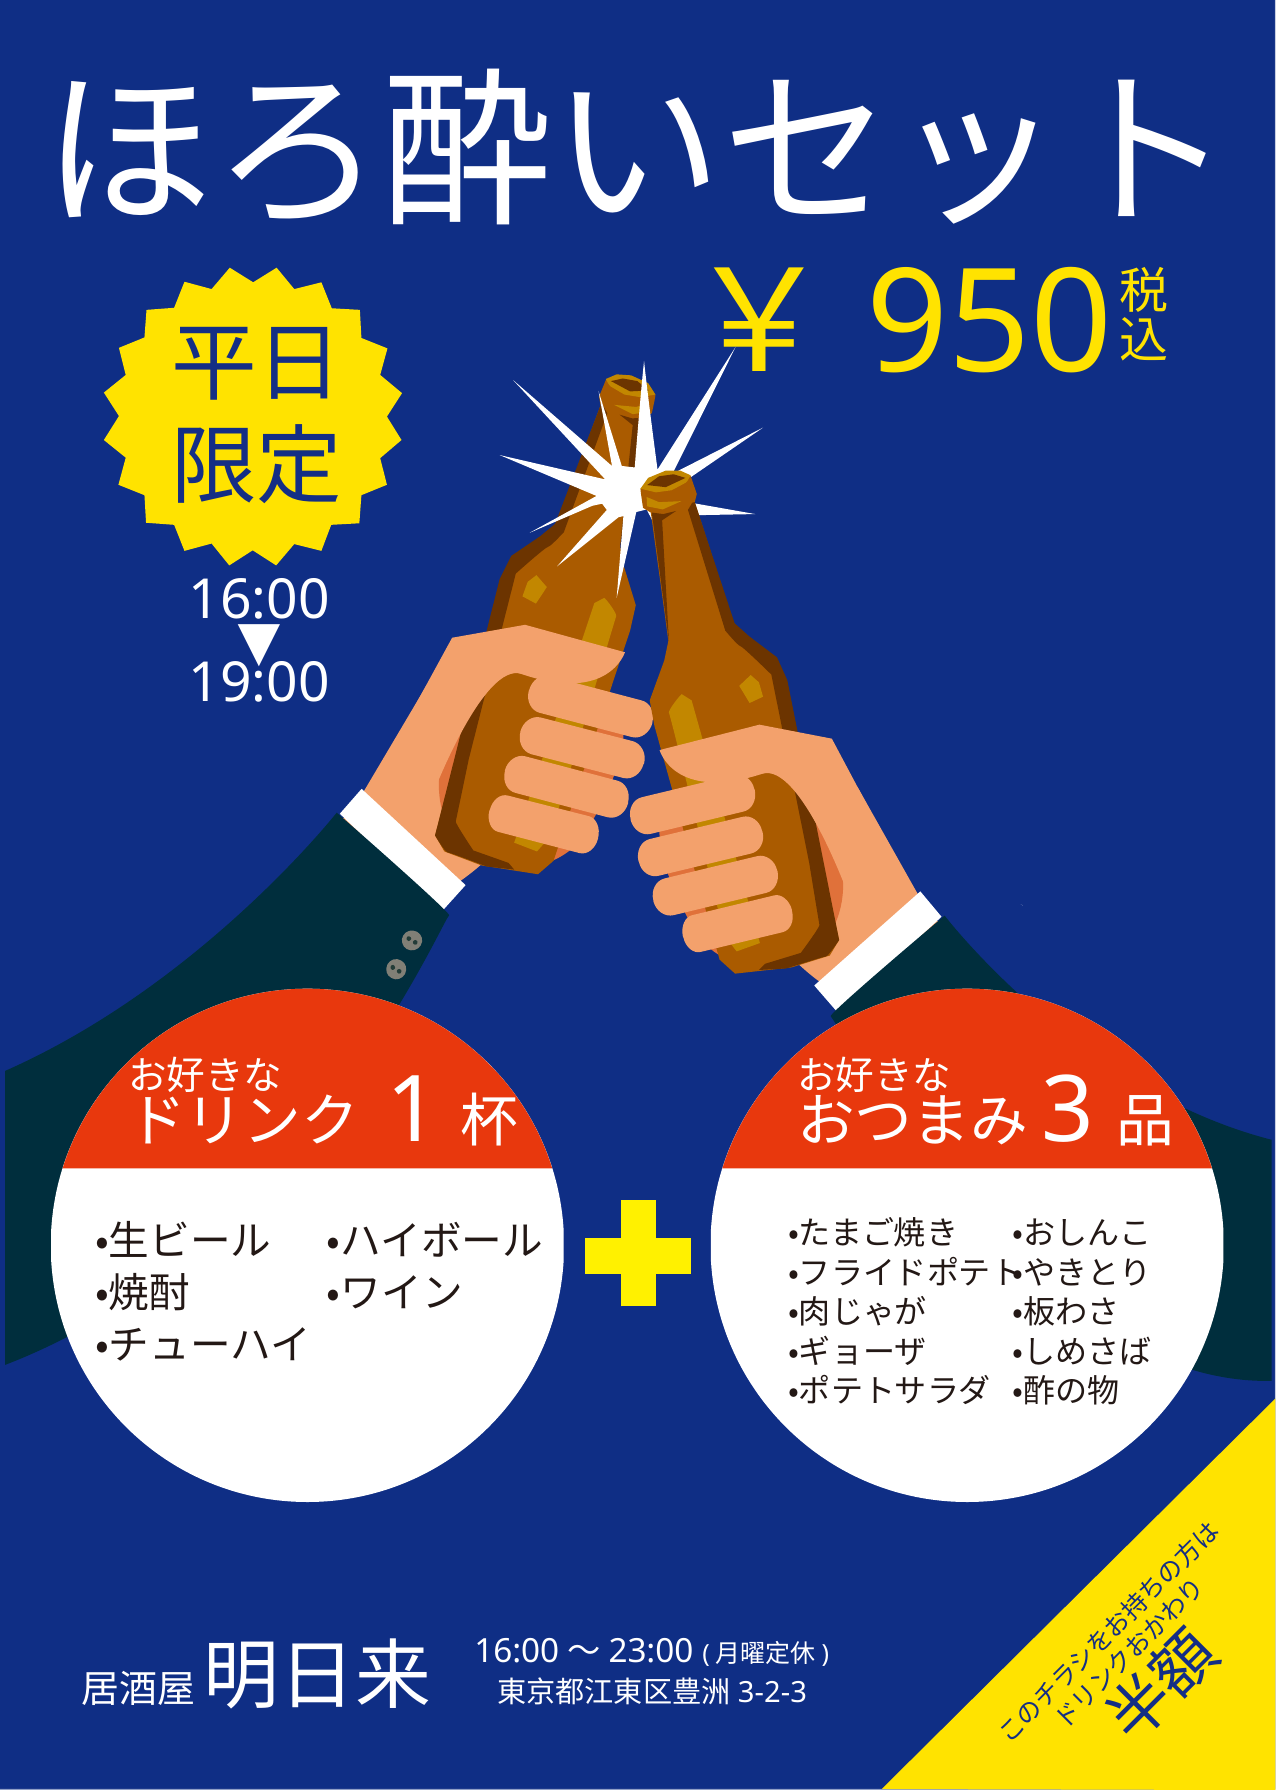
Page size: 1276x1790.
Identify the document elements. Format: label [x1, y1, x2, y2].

text_box [51, 988, 603, 1503]
picture [0, 0, 1276, 1790]
text_box [710, 988, 1224, 1503]
text_box [165, 555, 368, 722]
